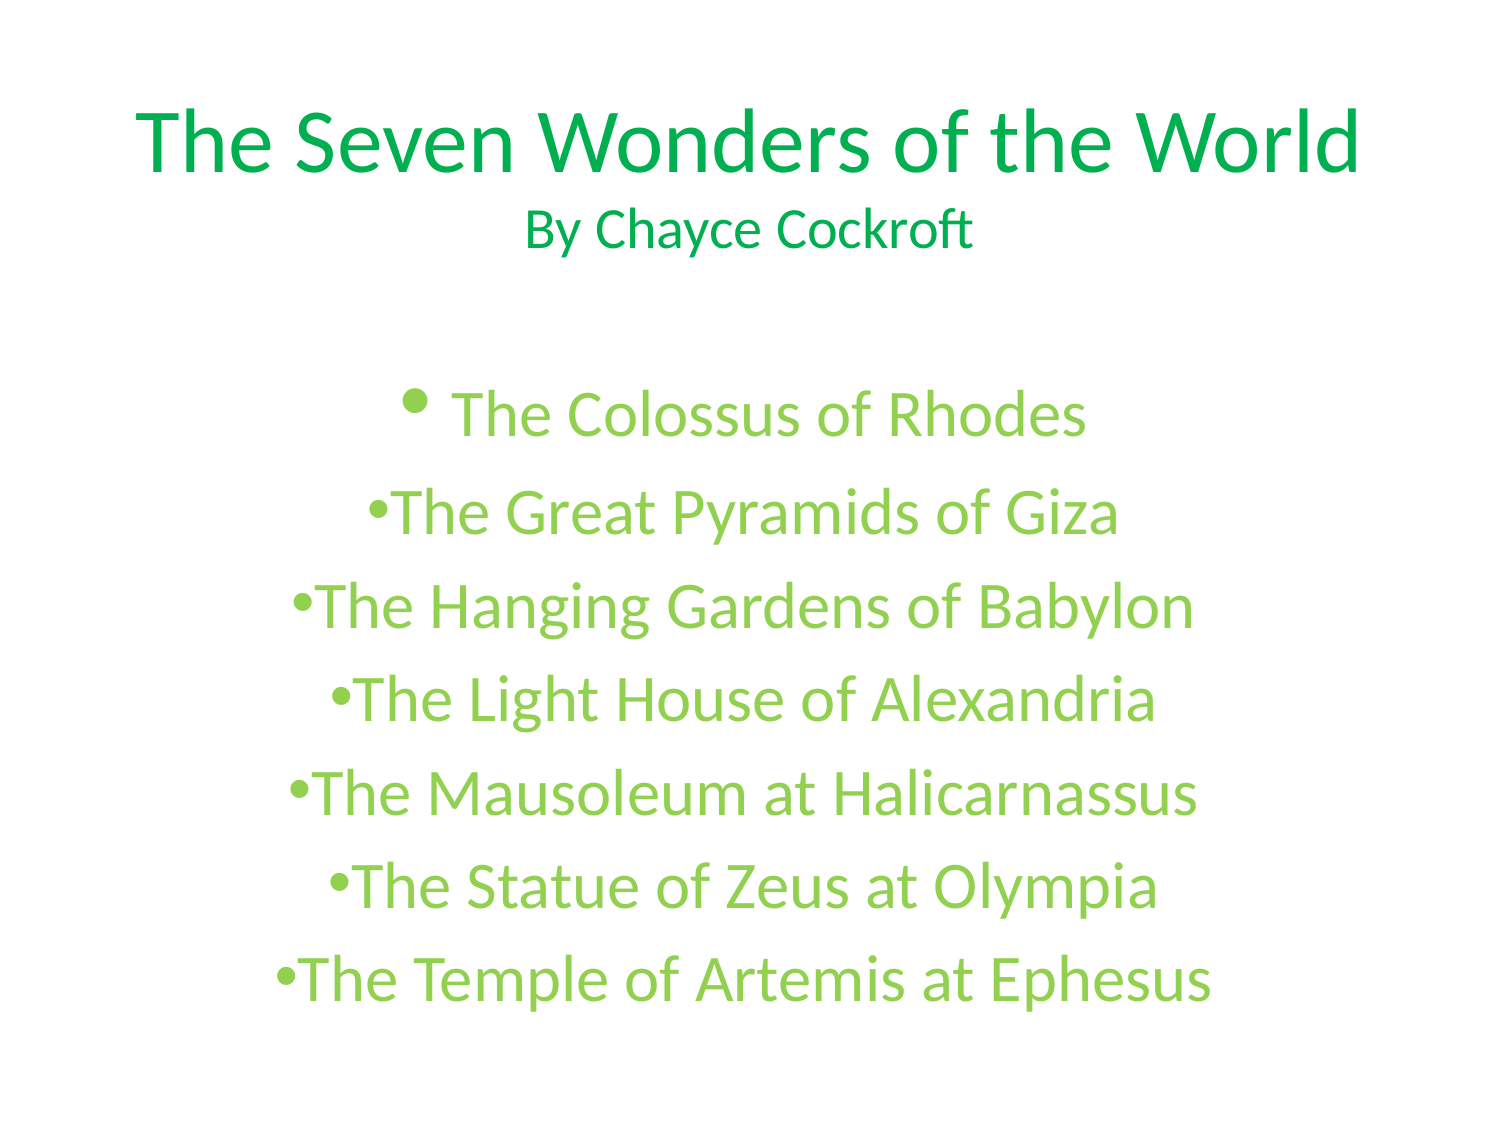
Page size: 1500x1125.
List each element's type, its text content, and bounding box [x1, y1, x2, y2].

title The Seven Wonders of the World By Chayce Cockroft [112, 50, 1388, 292]
subtitle The Colossus of Rhodes The Great Pyramids of Giza The Hanging Gardens of Babylon The Light House of Alexandria The Mausoleum at Halicarnassus The Statue of Zeus at Olympia The Temple of Artemis at Ephesus [50, 337, 1438, 1088]
